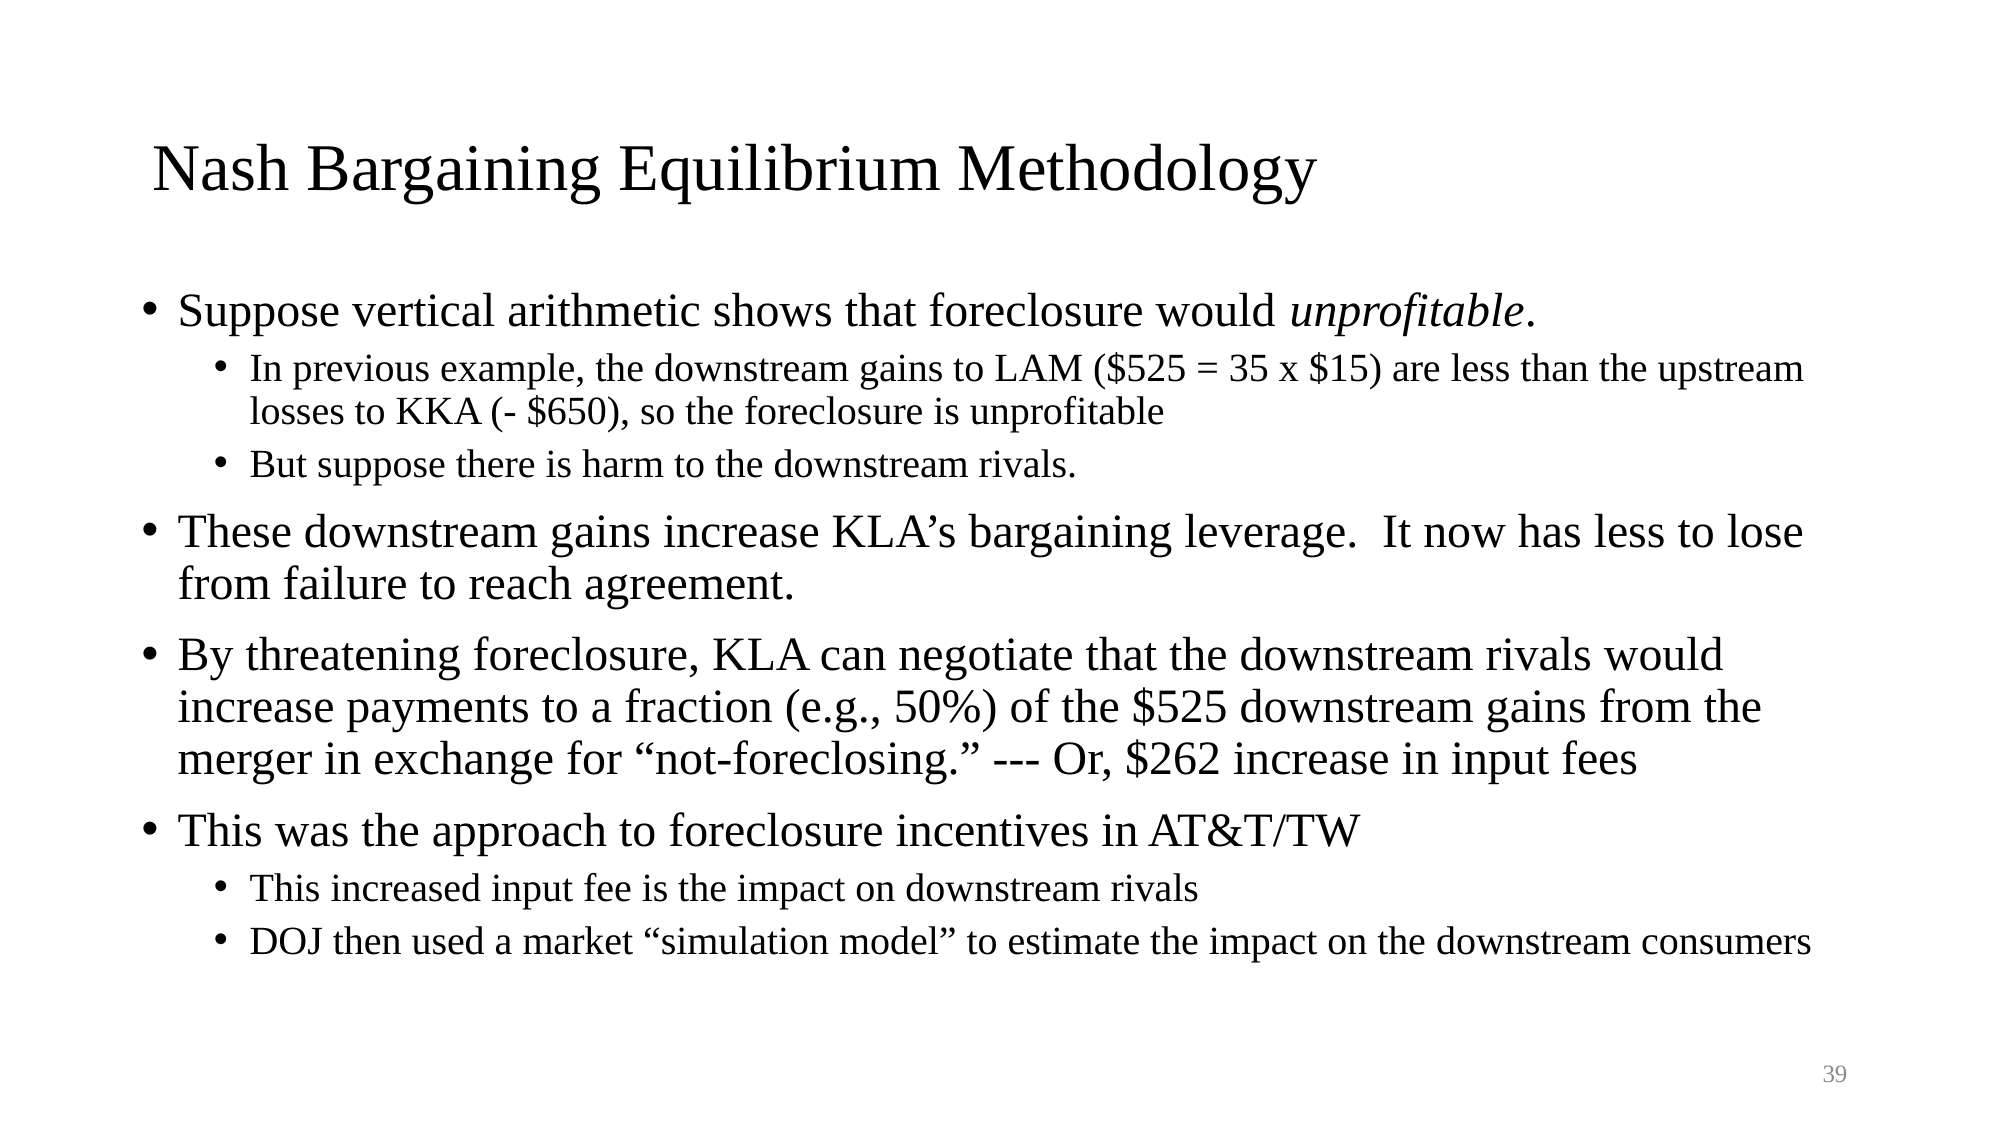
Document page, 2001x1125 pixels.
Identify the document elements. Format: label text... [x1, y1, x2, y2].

slide_number 39 [1412, 1042, 1863, 1103]
list Suppose vertical arithmetic shows that foreclosure would unprofitable. In previous example, the downstream gains to LAM ($525 = 35 x $15) are less than the upstream losses to KKA (- $650), so the foreclosure is unprofitable But suppose there is harm to the downstream rivals. These downstream gains increase KLA’s bargaining leverage. It now has less to lose from failure to reach agreement. By threatening foreclosure, KLA can negotiate that the downstream rivals would increase payments to a fraction (e.g., 50%) of the $525 downstream gains from the merger in exchange for “not-foreclosing.” --- Or, $262 increase in input fees This was the approach to foreclosure incentives in AT&T/TW This increased input fee is the impact on downstream rivals DOJ then used a market “simulation model” to estimate the impact on the downstream consumers [126, 277, 1852, 992]
title Nash Bargaining Equilibrium Methodology [137, 59, 1863, 278]
